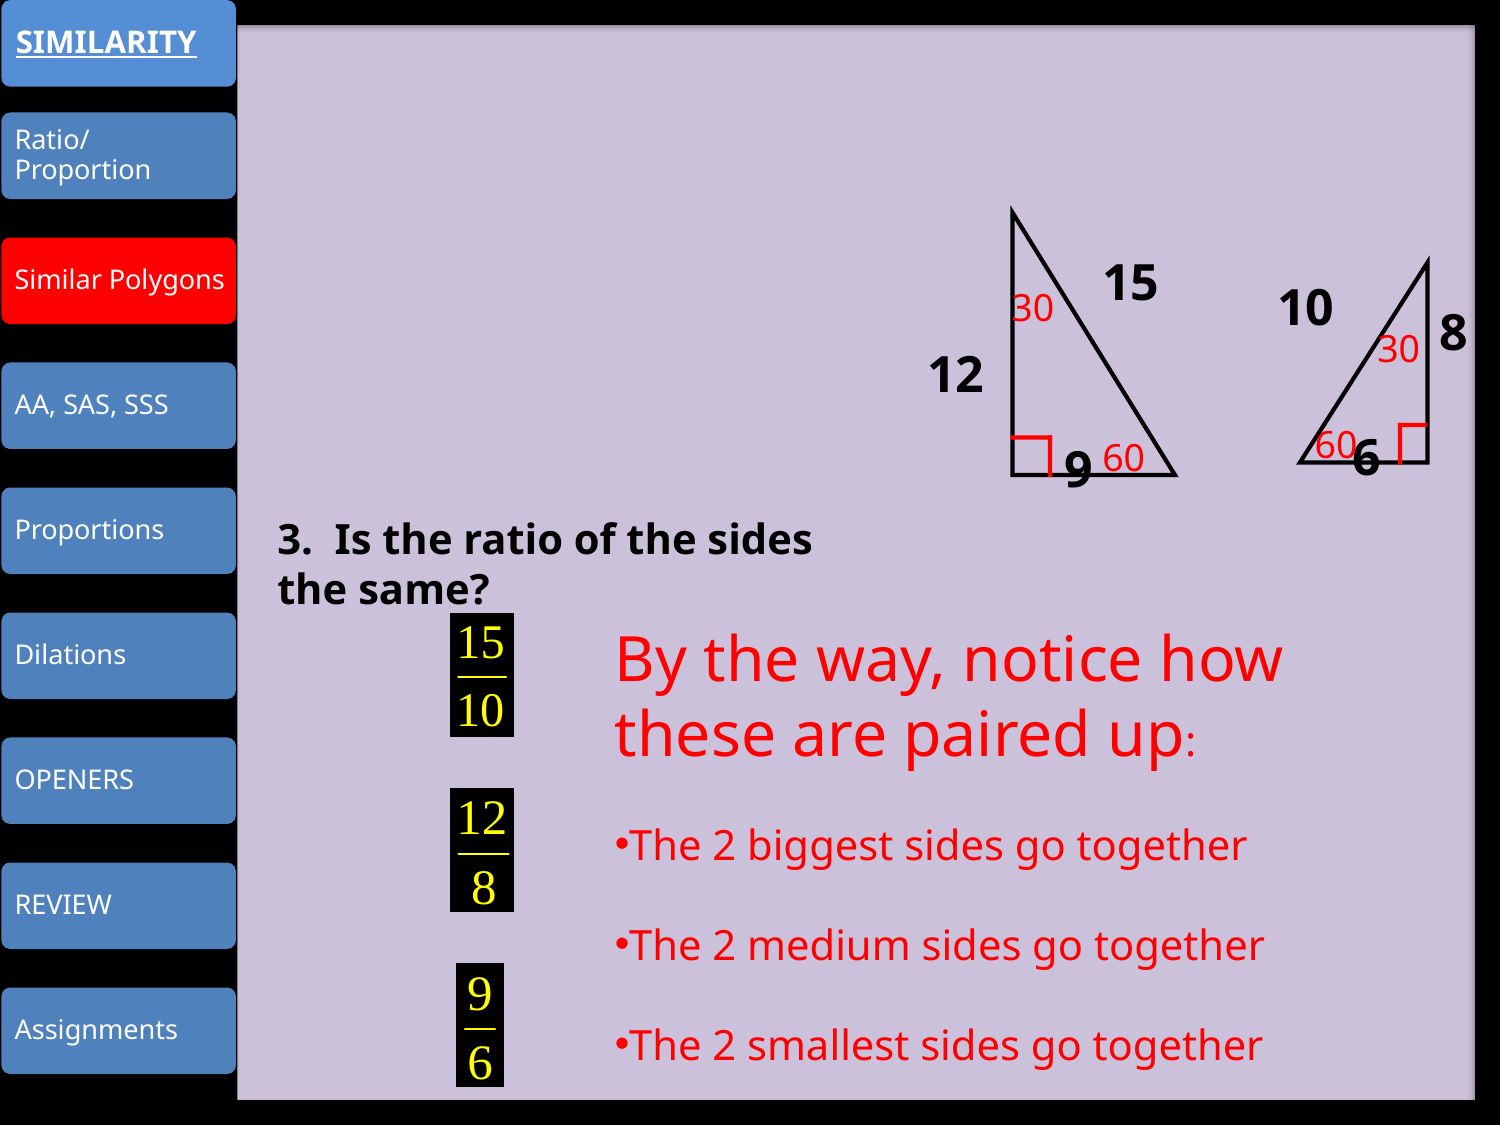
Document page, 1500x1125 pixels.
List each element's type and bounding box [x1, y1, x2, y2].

text_box [449, 612, 515, 738]
text_box [455, 962, 505, 1088]
text_box [0, 0, 238, 1125]
text_box [238, 0, 1500, 1125]
text_box [449, 787, 515, 913]
